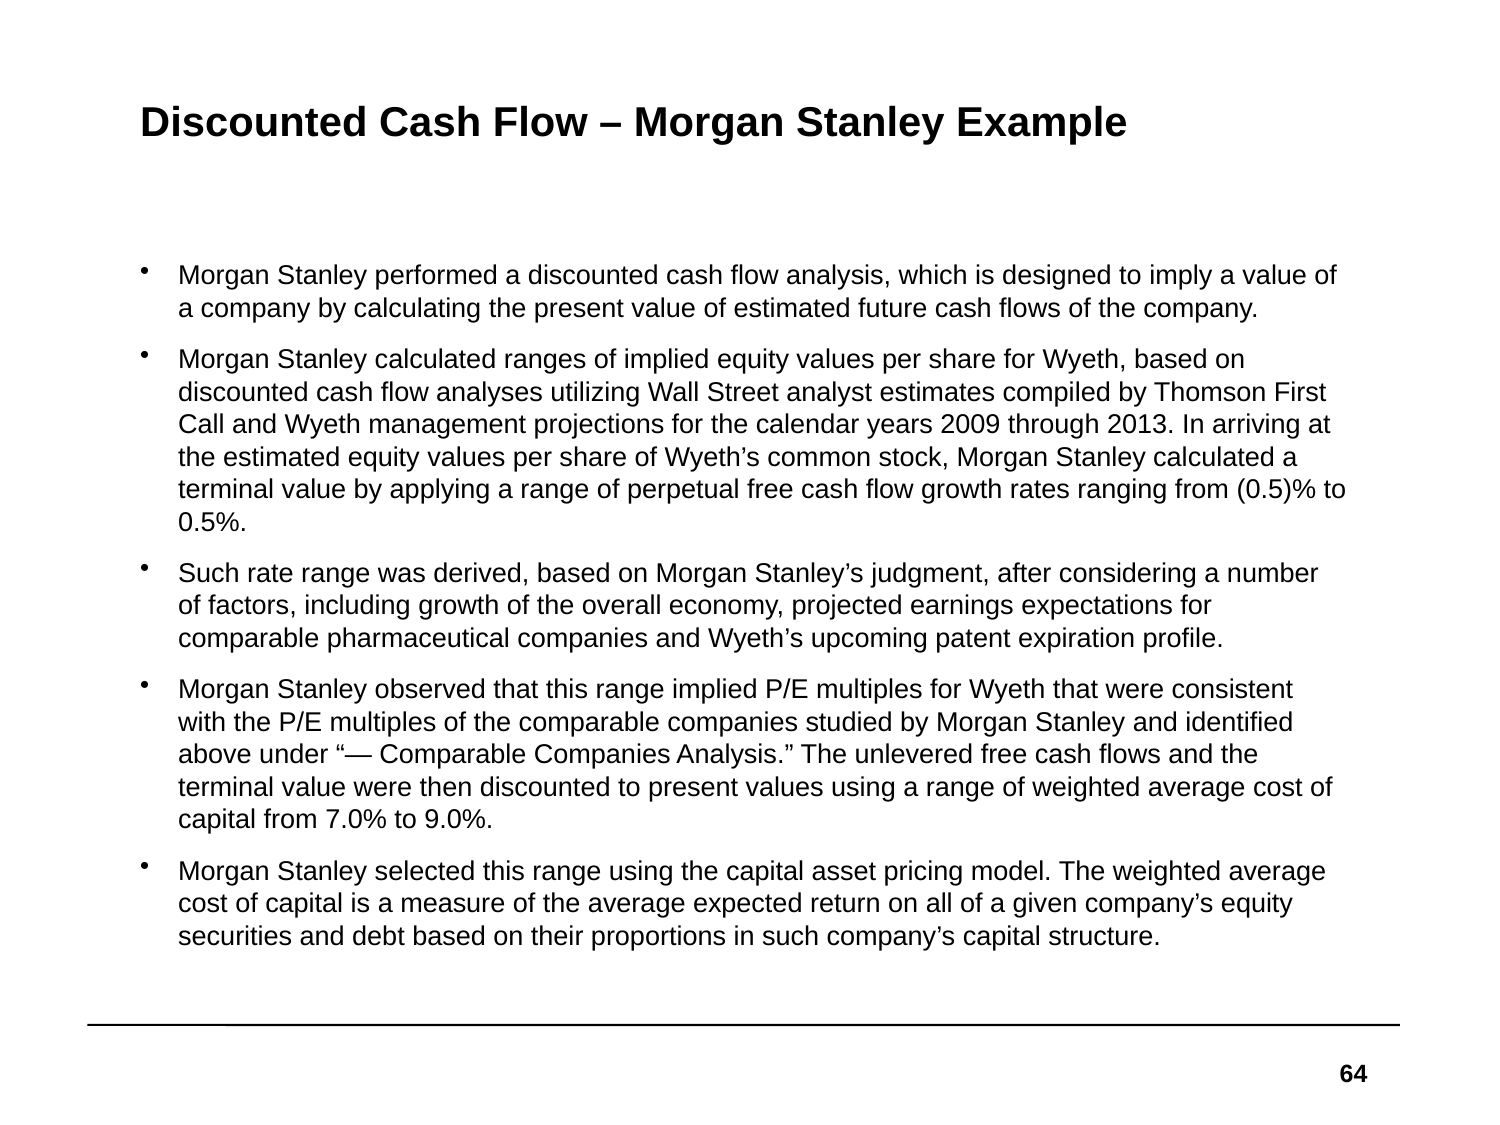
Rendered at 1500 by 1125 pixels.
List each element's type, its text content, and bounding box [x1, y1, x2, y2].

list Morgan Stanley performed a discounted cash flow analysis, which is designed to imply a value of a company by calculating the present value of estimated future cash flows of the company. Morgan Stanley calculated ranges of implied equity values per share for Wyeth, based on discounted cash flow analyses utilizing Wall Street analyst estimates compiled by Thomson First Call and Wyeth management projections for the calendar years 2009 through 2013. In arriving at the estimated equity values per share of Wyeth’s common stock, Morgan Stanley calculated a terminal value by applying a range of perpetual free cash flow growth rates ranging from (0.5)% to 0.5%. Such rate range was derived, based on Morgan Stanley’s judgment, after considering a number of factors, including growth of the overall economy, projected earnings expectations for comparable pharmaceutical companies and Wyeth’s upcoming patent expiration profile. Morgan Stanley observed that this range implied P/E multiples for Wyeth that were consistent with the P/E multiples of the comparable companies studied by Morgan Stanley and identified above under “— Comparable Companies Analysis.” The unlevered free cash flows and the terminal value were then discounted to present values using a range of weighted average cost of capital from 7.0% to 9.0%. Morgan Stanley selected this range using the capital asset pricing model. The weighted average cost of capital is a measure of the average expected return on all of a given company’s equity securities and debt based on their proportions in such company’s capital structure. [125, 249, 1363, 988]
title Discounted Cash Flow – Morgan Stanley Example [125, 87, 1375, 225]
